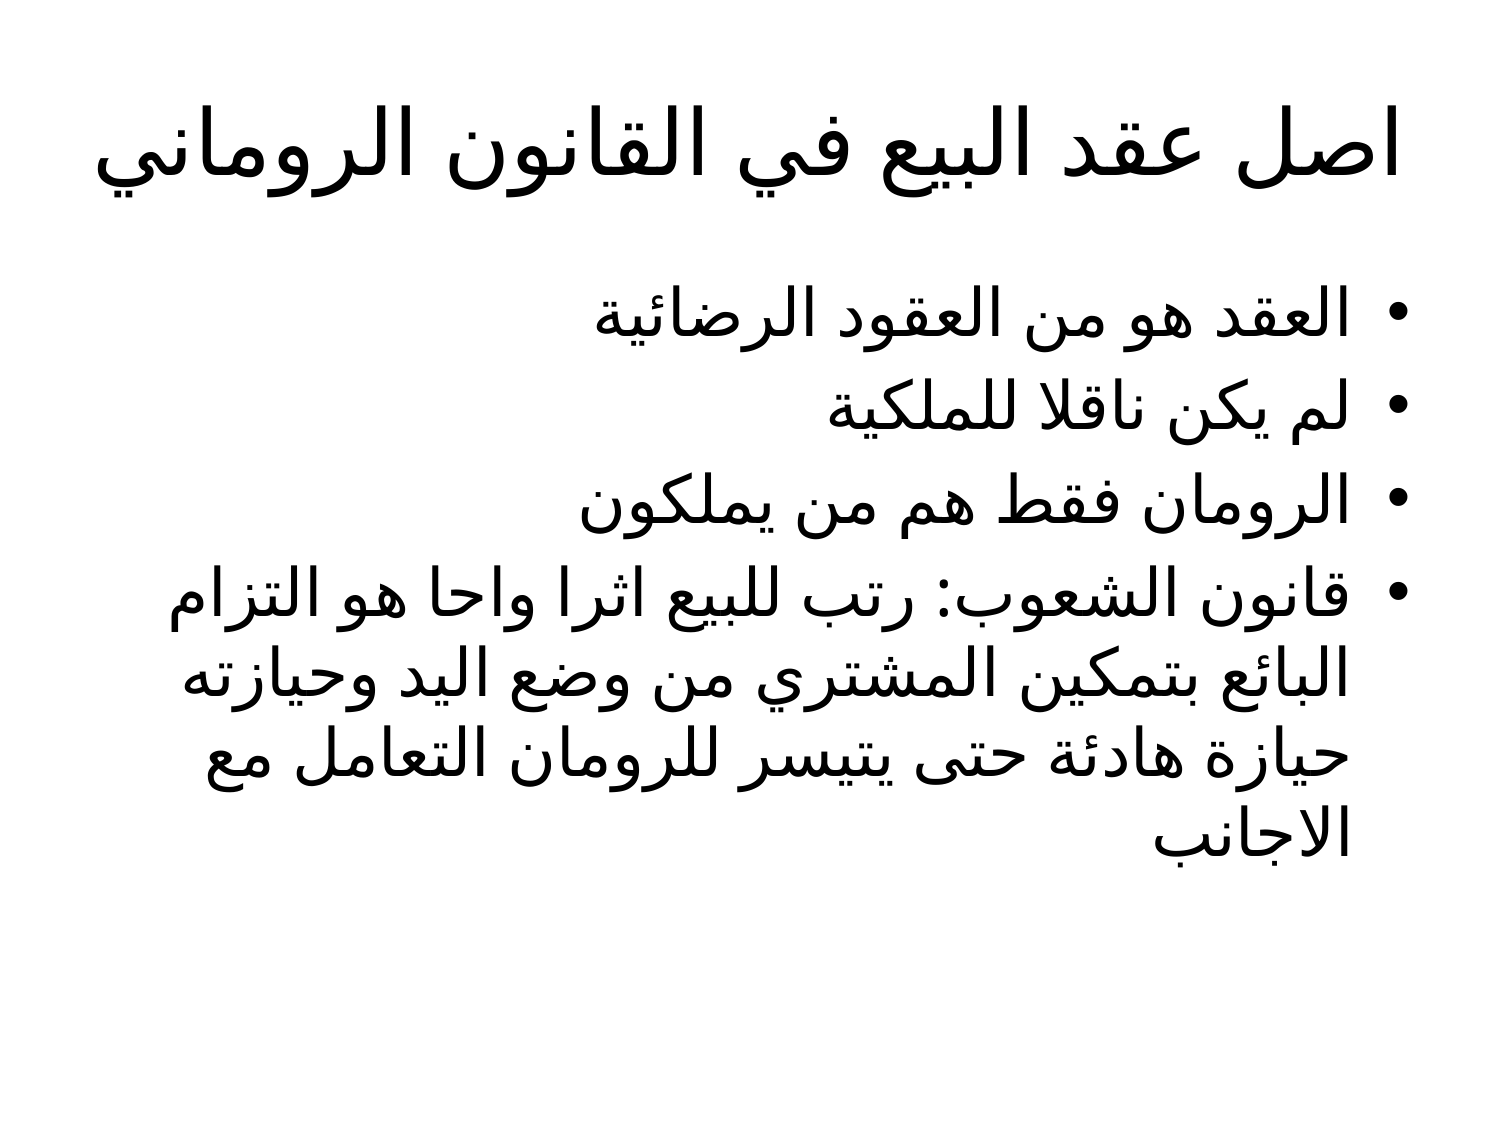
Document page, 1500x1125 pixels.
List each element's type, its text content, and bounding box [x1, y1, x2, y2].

list العقد هو من العقود الرضائية لم يكن ناقلا للملكية الرومان فقط هم من يملكون قانون الشعوب: رتب للبيع اثرا واحا هو التزام البائع بتمكين المشتري من وضع اليد وحيازته حيازة هادئة حتى يتيسر للرومان التعامل مع الاجانب [75, 262, 1425, 1005]
title اصل عقد البيع في القانون الروماني [75, 45, 1425, 233]
